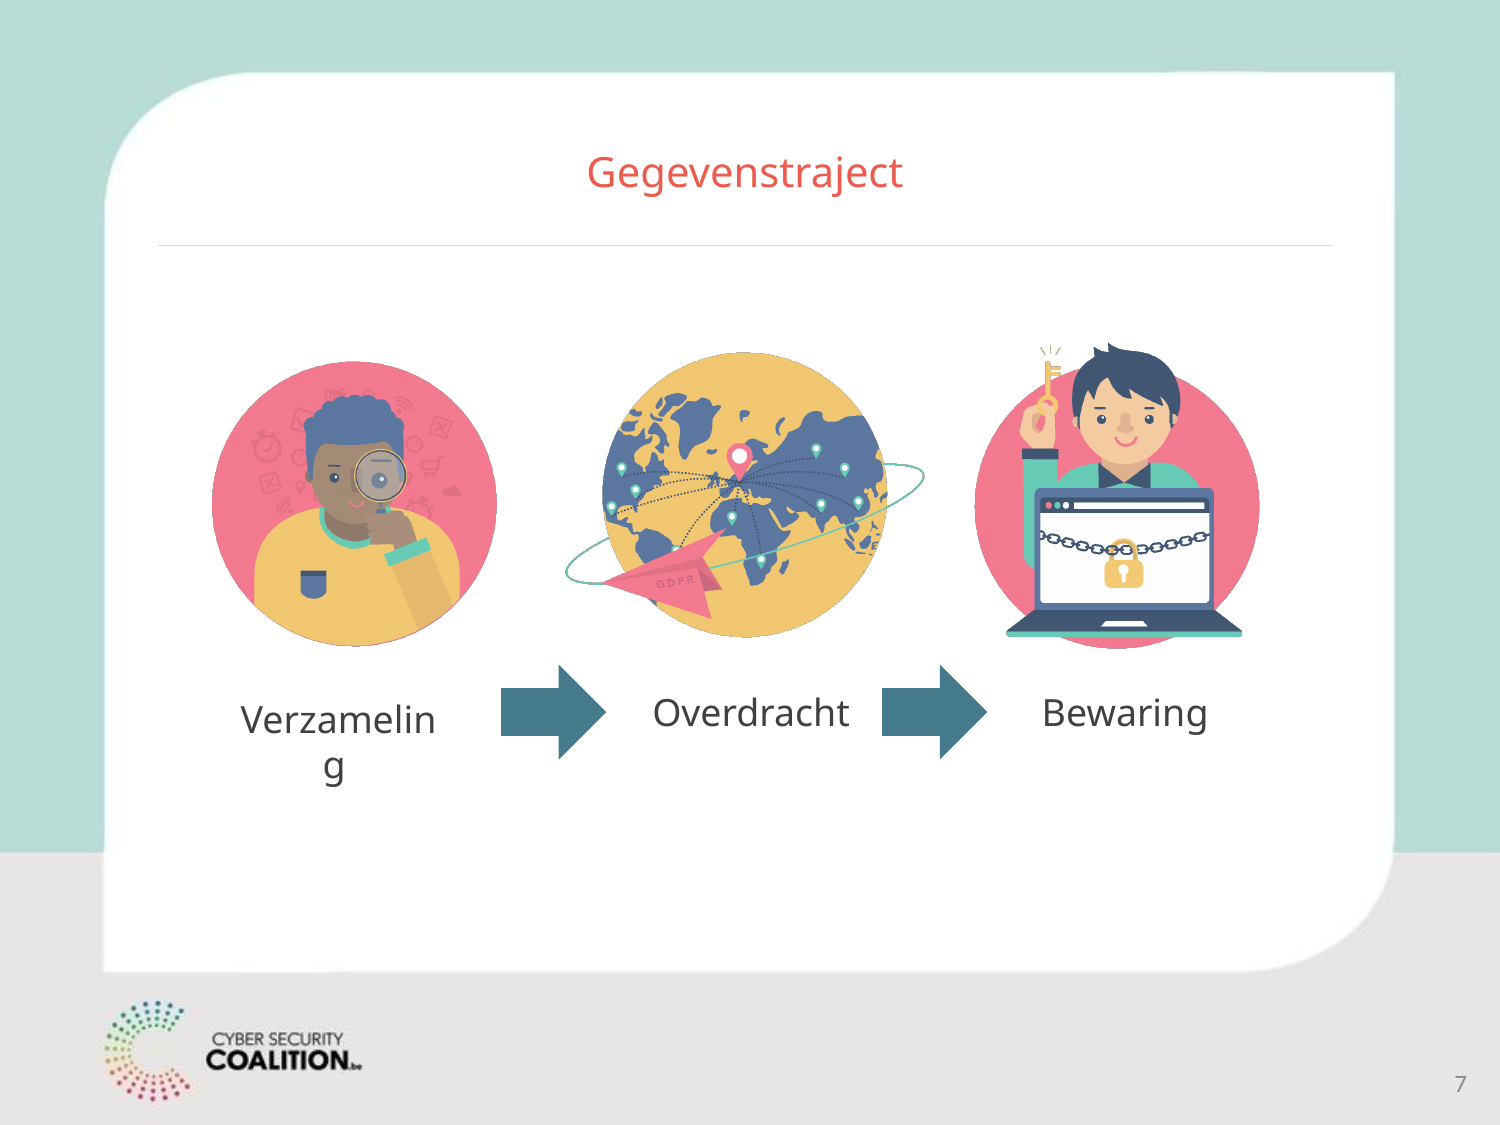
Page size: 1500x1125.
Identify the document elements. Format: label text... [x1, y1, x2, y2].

text_box Bewaring [1019, 711, 1232, 743]
text_box [882, 711, 988, 760]
text_box [501, 711, 607, 760]
text_box Overdracht [629, 711, 874, 743]
slide_number ‹#› [1425, 1052, 1497, 1112]
picture [0, 0, 1500, 1125]
title Gegevenstraject [158, 77, 1332, 265]
list Verzameling [216, 711, 461, 736]
